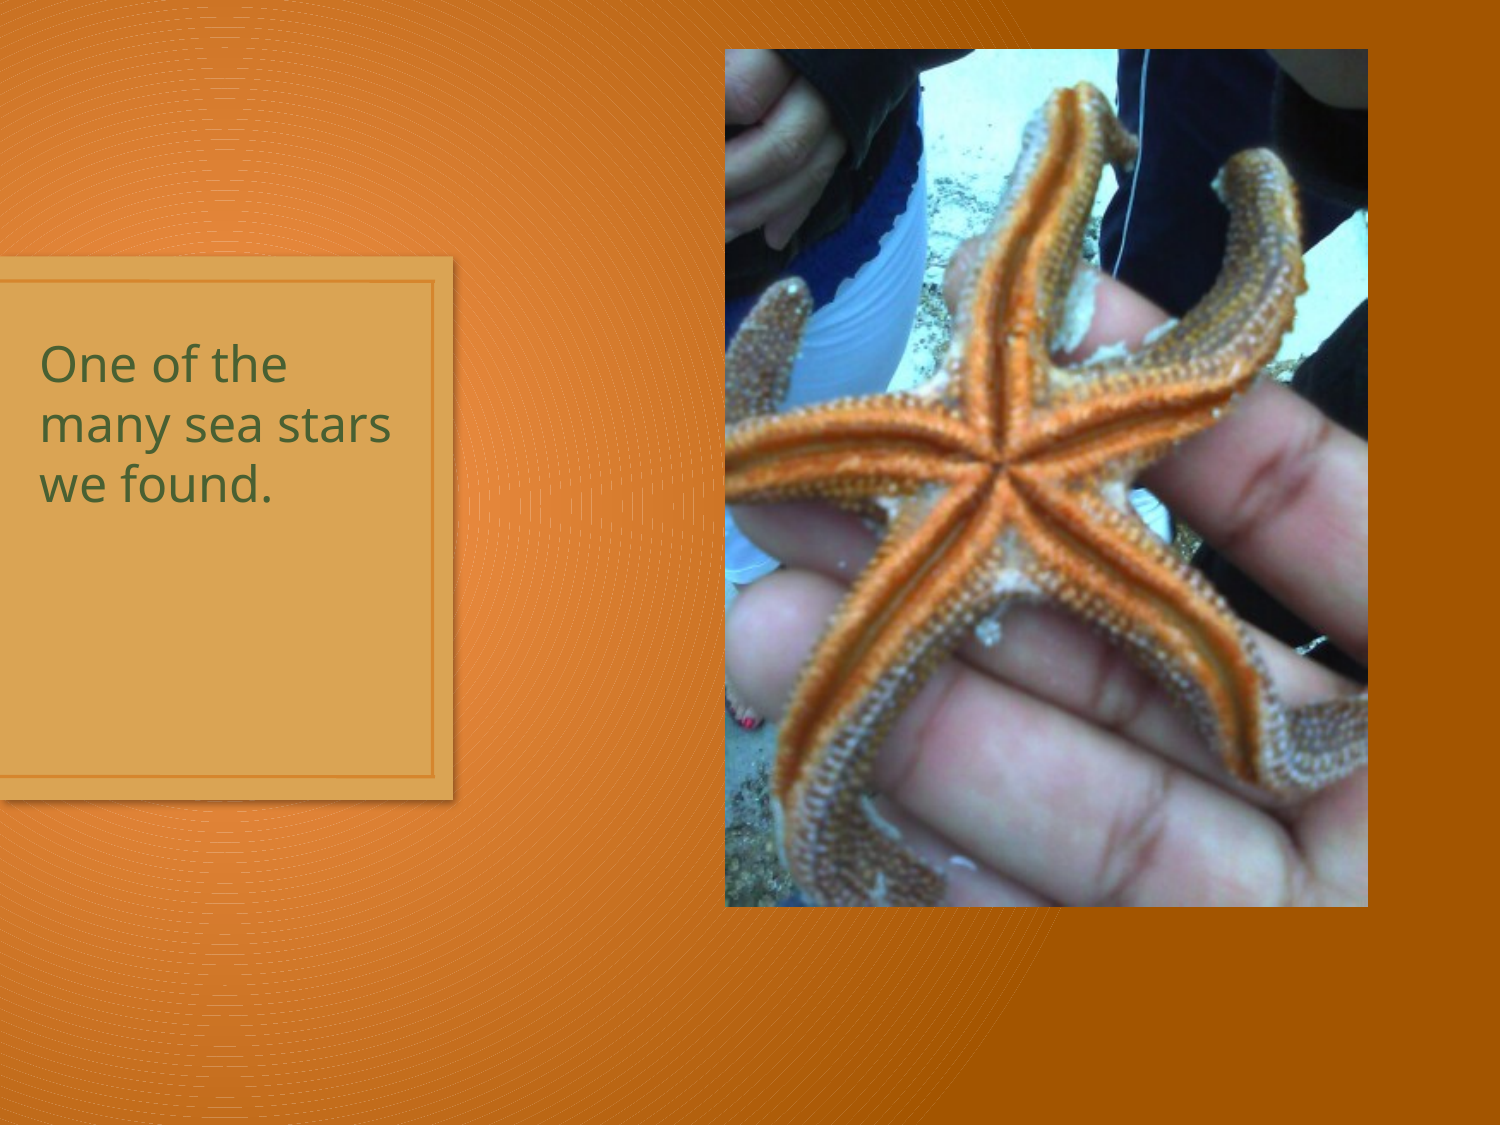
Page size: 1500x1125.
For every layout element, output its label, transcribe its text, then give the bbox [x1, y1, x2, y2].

picture [724, 49, 1368, 907]
list One of the many sea stars we found. [24, 324, 415, 550]
